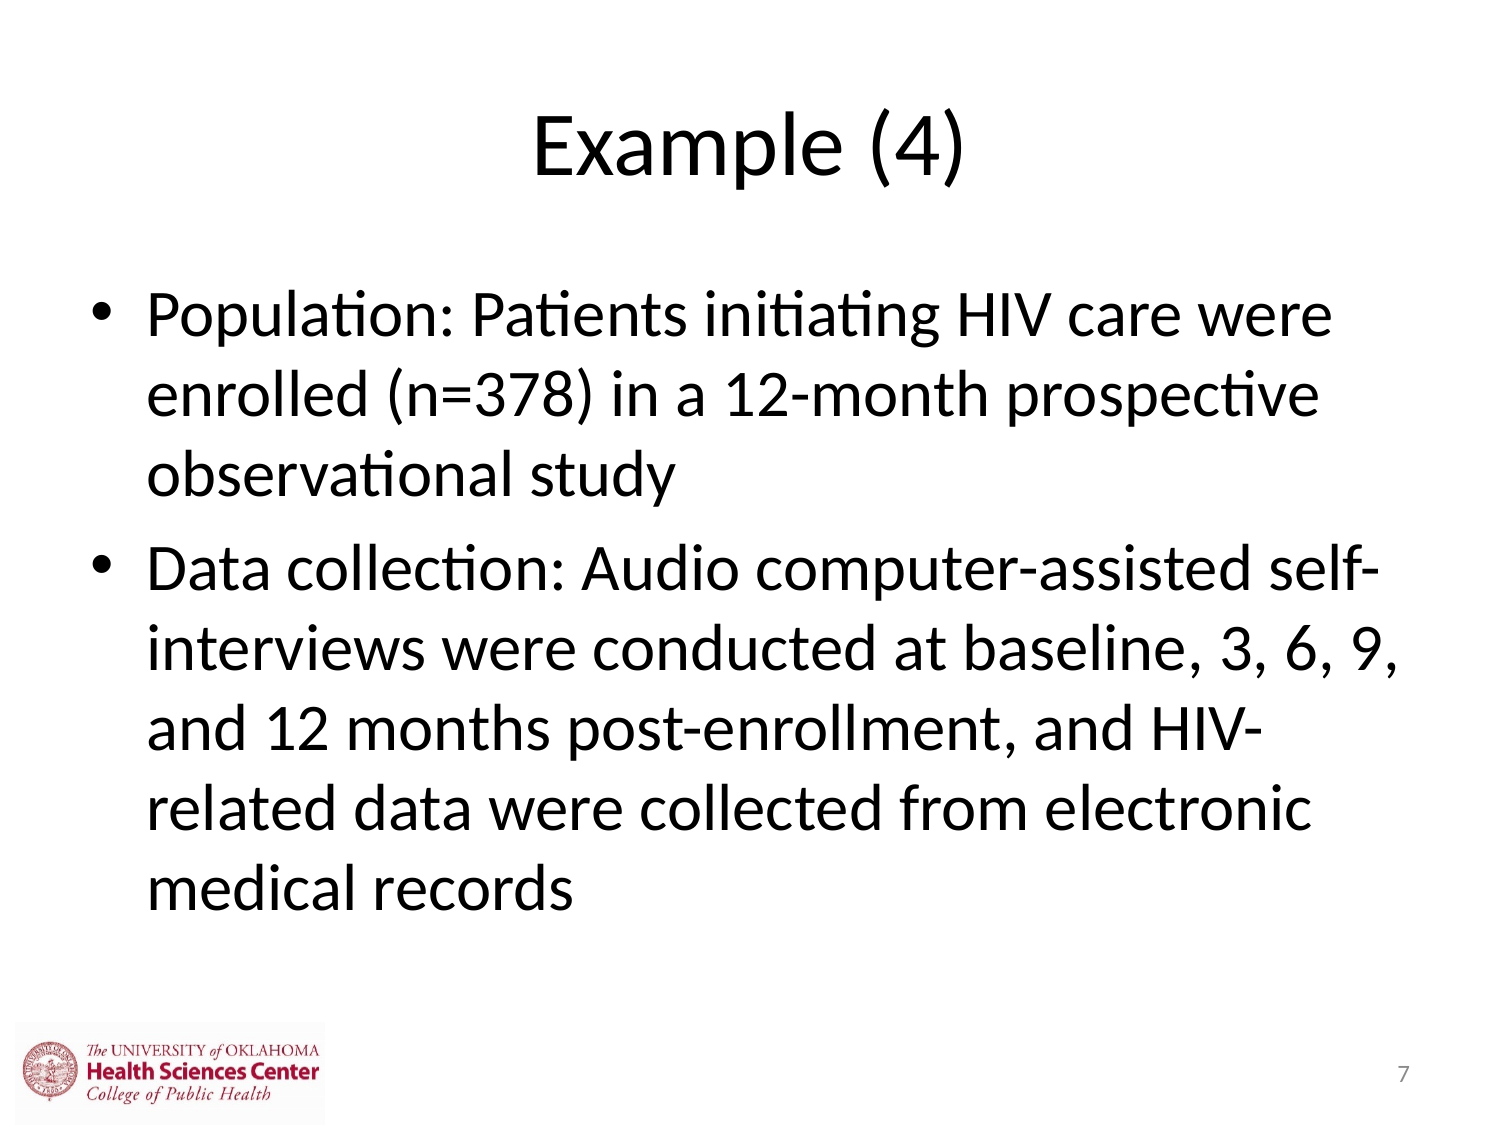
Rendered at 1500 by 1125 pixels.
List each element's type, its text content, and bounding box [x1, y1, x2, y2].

title Example (4) [75, 45, 1425, 233]
picture [15, 1022, 325, 1125]
slide_number 7 [1074, 1042, 1425, 1103]
list Population: Patients initiating HIV care were enrolled (n=378) in a 12-month prospective observational study Data collection: Audio computer-assisted self-interviews were conducted at baseline, 3, 6, 9, and 12 months post-enrollment, and HIV-related data were collected from electronic medical records [75, 262, 1425, 1005]
